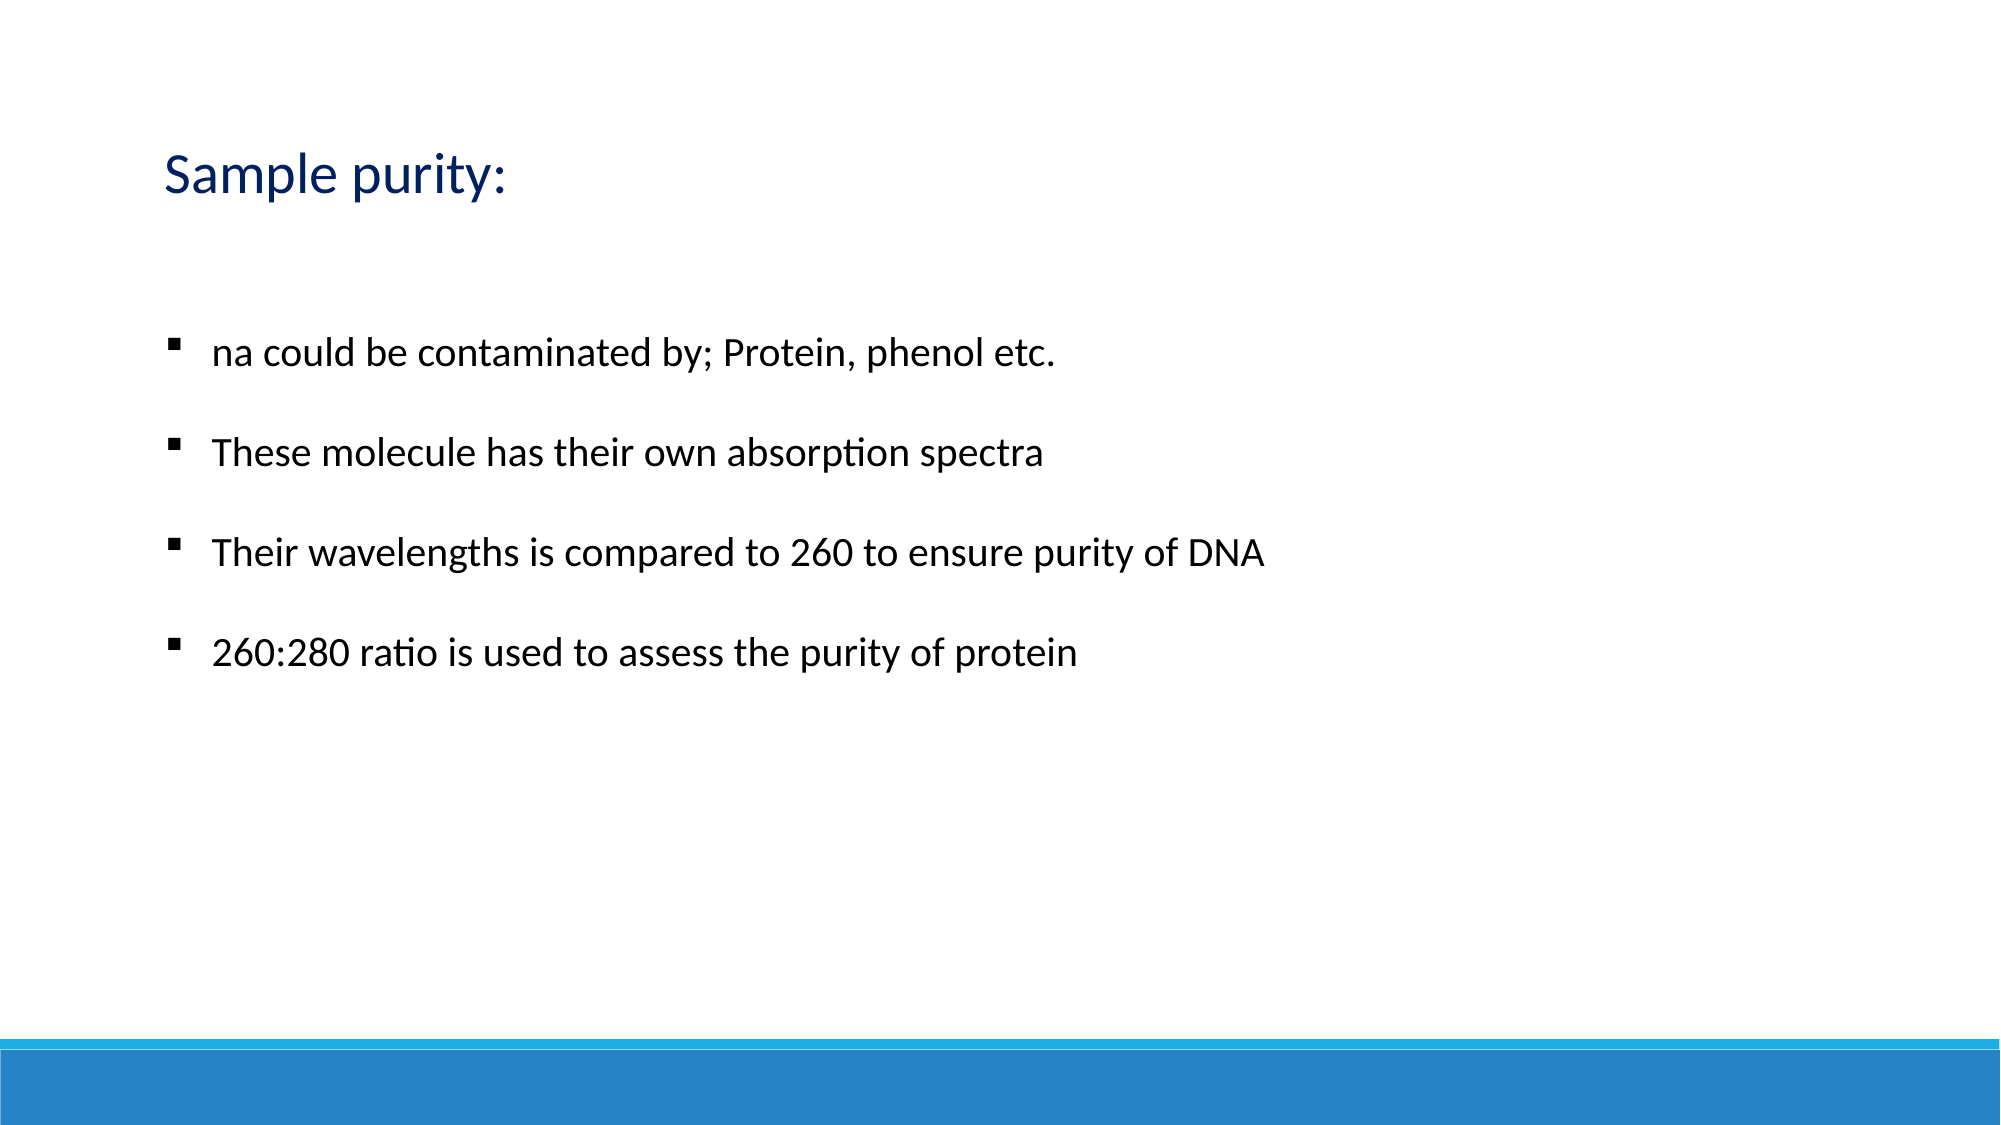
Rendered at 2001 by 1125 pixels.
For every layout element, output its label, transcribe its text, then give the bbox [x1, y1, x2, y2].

text_box Sample purity: na could be contaminated by; Protein, phenol etc. These molecule has their own absorption spectra Their wavelengths is compared to 260 to ensure purity of DNA 260:280 ratio is used to assess the purity of protein [149, 127, 1826, 683]
